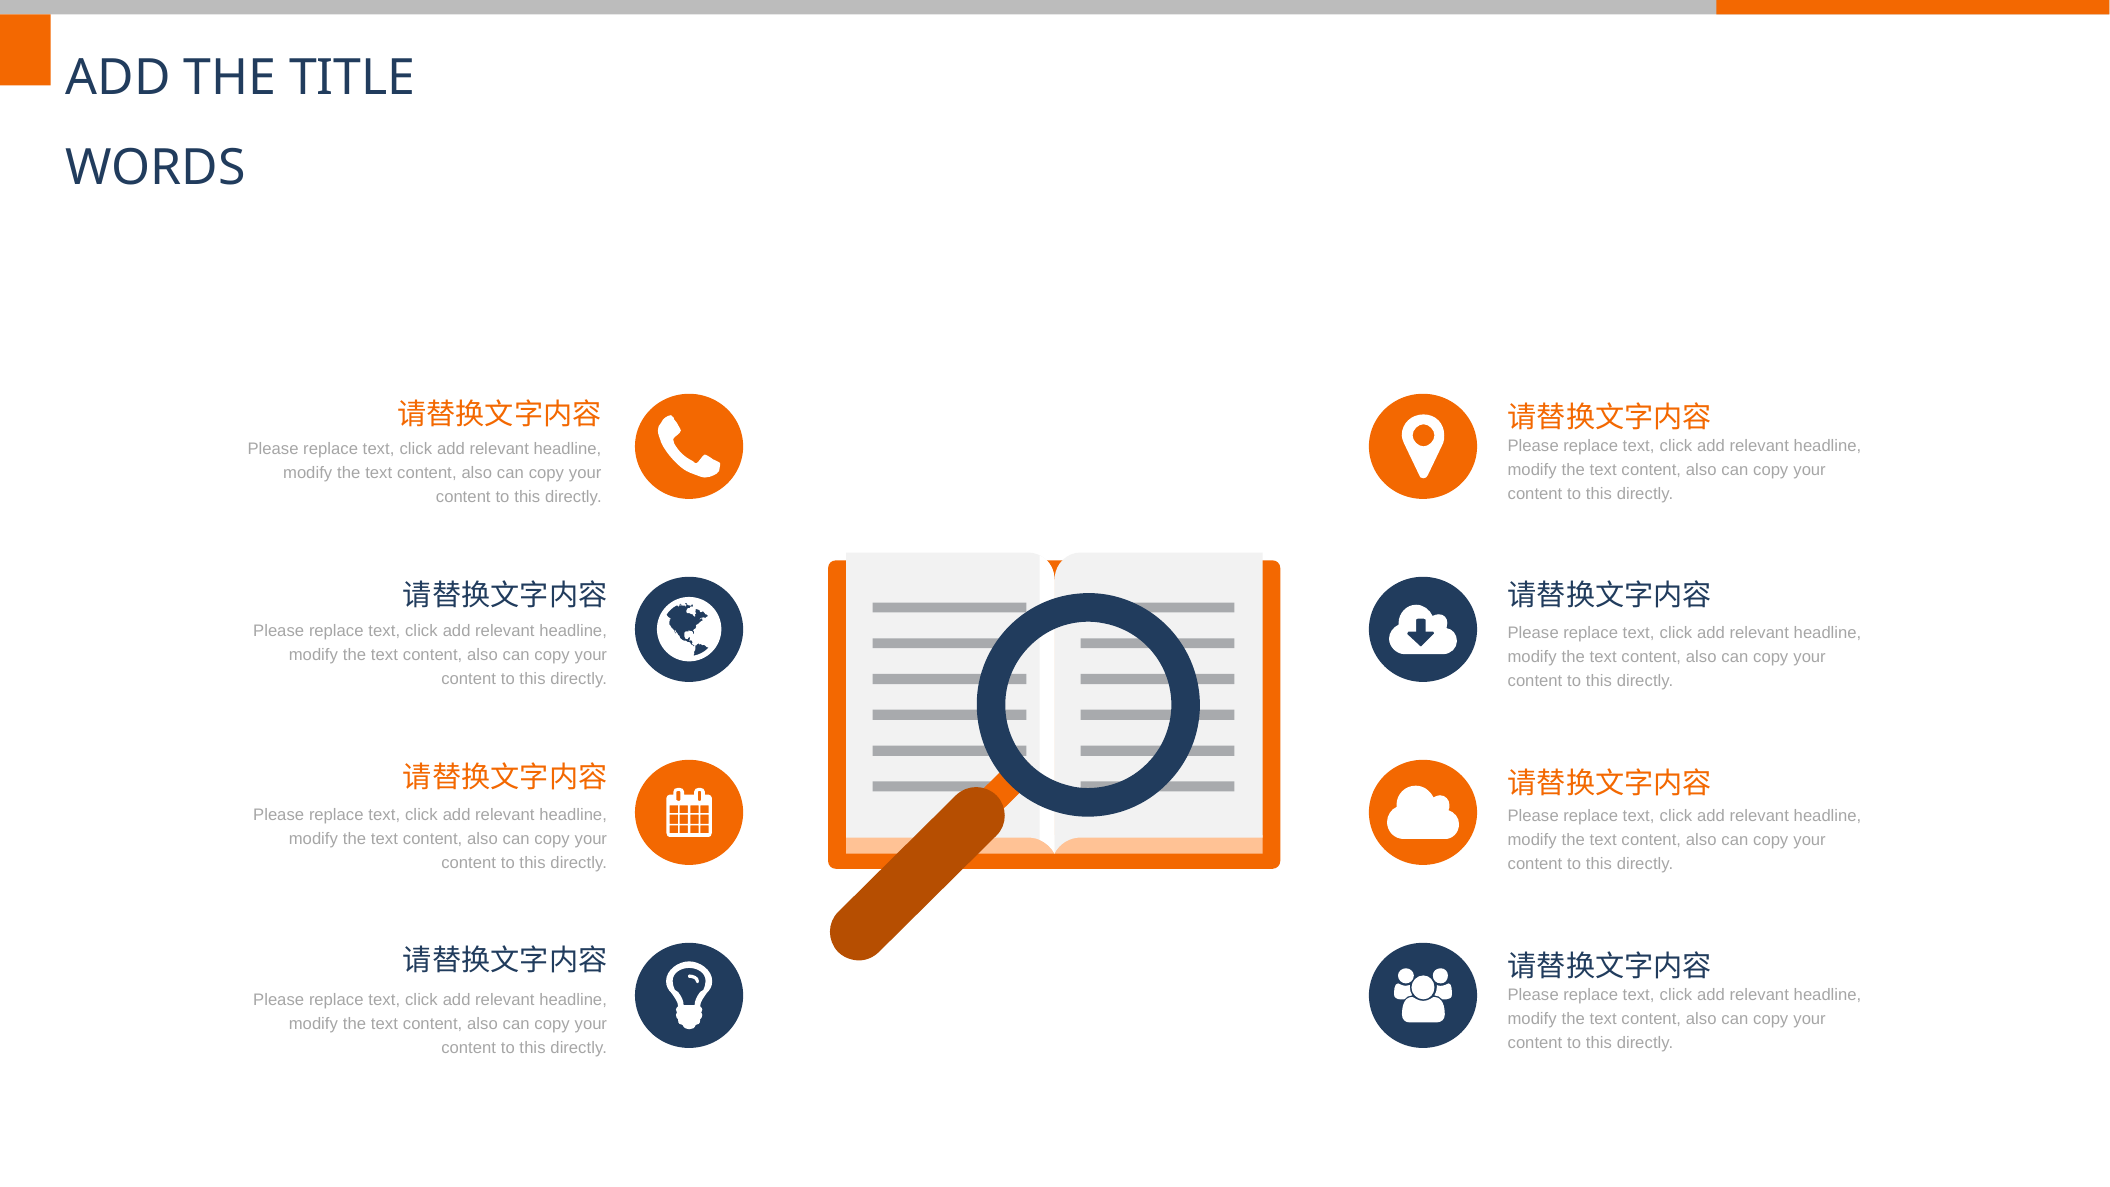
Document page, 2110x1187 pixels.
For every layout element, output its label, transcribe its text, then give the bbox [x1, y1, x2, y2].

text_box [634, 393, 744, 499]
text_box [634, 576, 744, 682]
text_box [1507, 390, 1864, 504]
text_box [251, 568, 608, 689]
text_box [1368, 942, 1478, 1048]
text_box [1507, 569, 1864, 691]
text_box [1368, 759, 1478, 865]
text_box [634, 759, 744, 865]
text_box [251, 750, 608, 873]
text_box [1368, 576, 1478, 682]
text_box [1507, 939, 1864, 1053]
text_box ADD THE TITLE WORDS [50, 7, 583, 202]
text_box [634, 942, 744, 1048]
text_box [1368, 393, 1478, 499]
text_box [251, 934, 608, 1058]
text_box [1507, 756, 1864, 874]
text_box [827, 552, 1281, 963]
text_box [246, 388, 602, 507]
